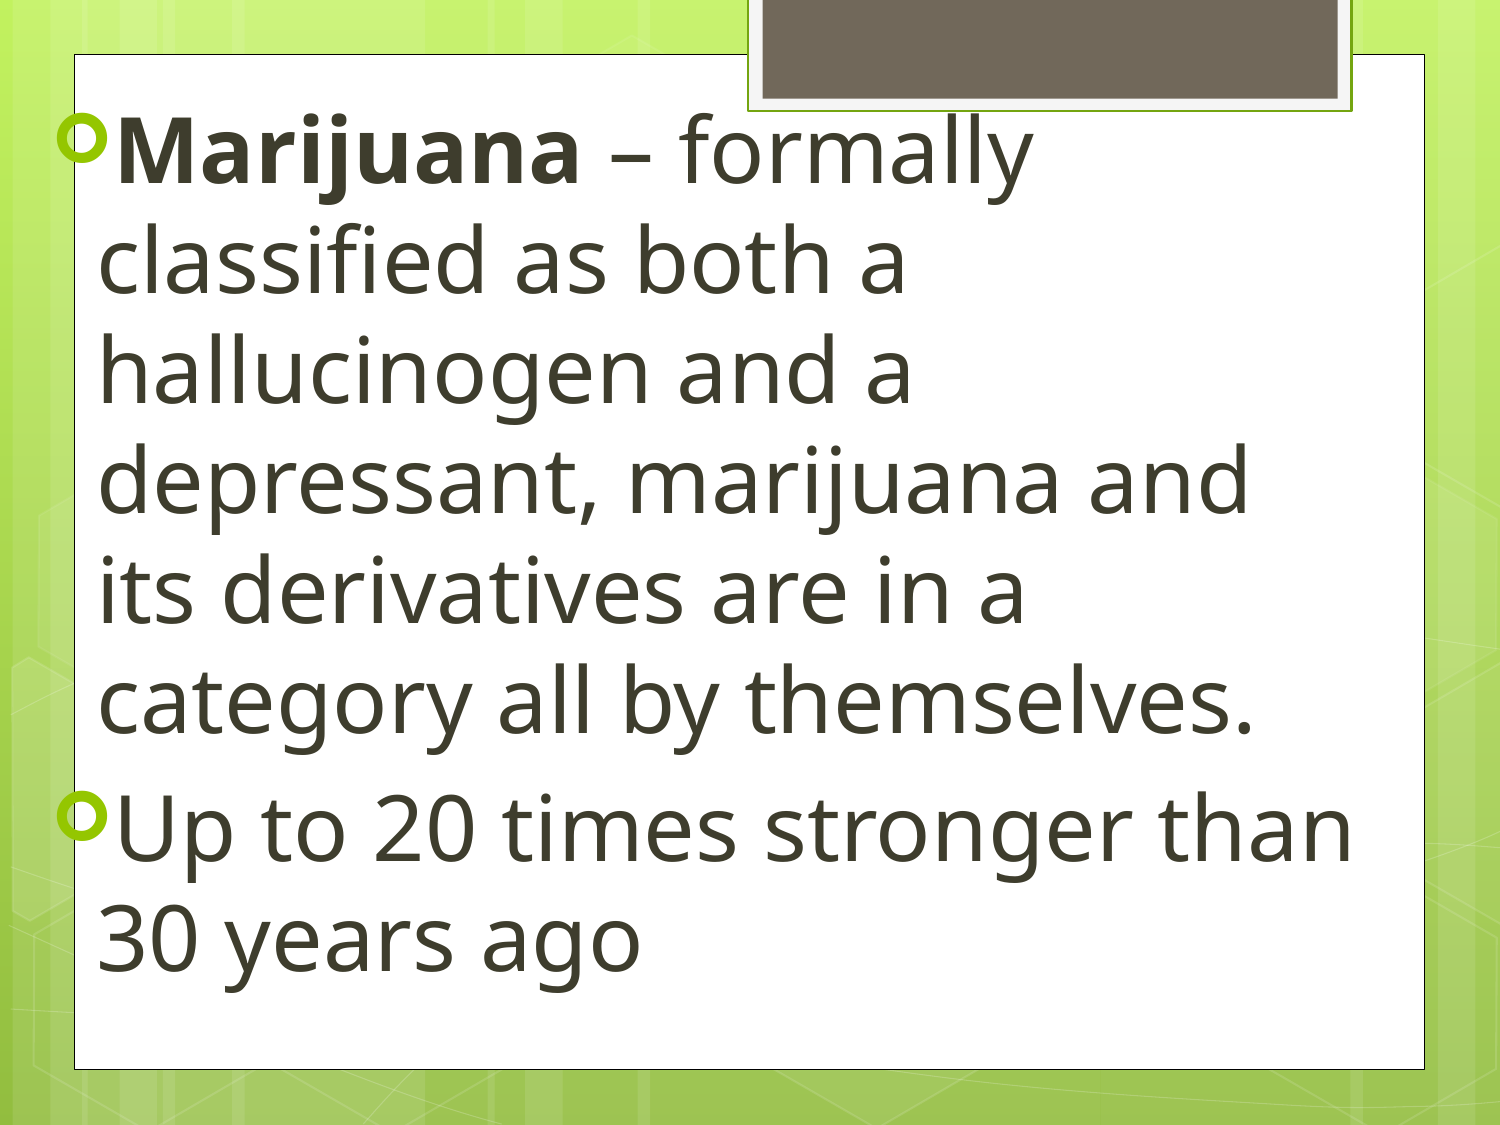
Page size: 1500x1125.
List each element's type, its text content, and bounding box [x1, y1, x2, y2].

list Marijuana – formally classified as both a hallucinogen and a depressant, marijuana and its derivatives are in a category all by themselves. Up to 20 times stronger than 30 years ago [24, 84, 1375, 1125]
